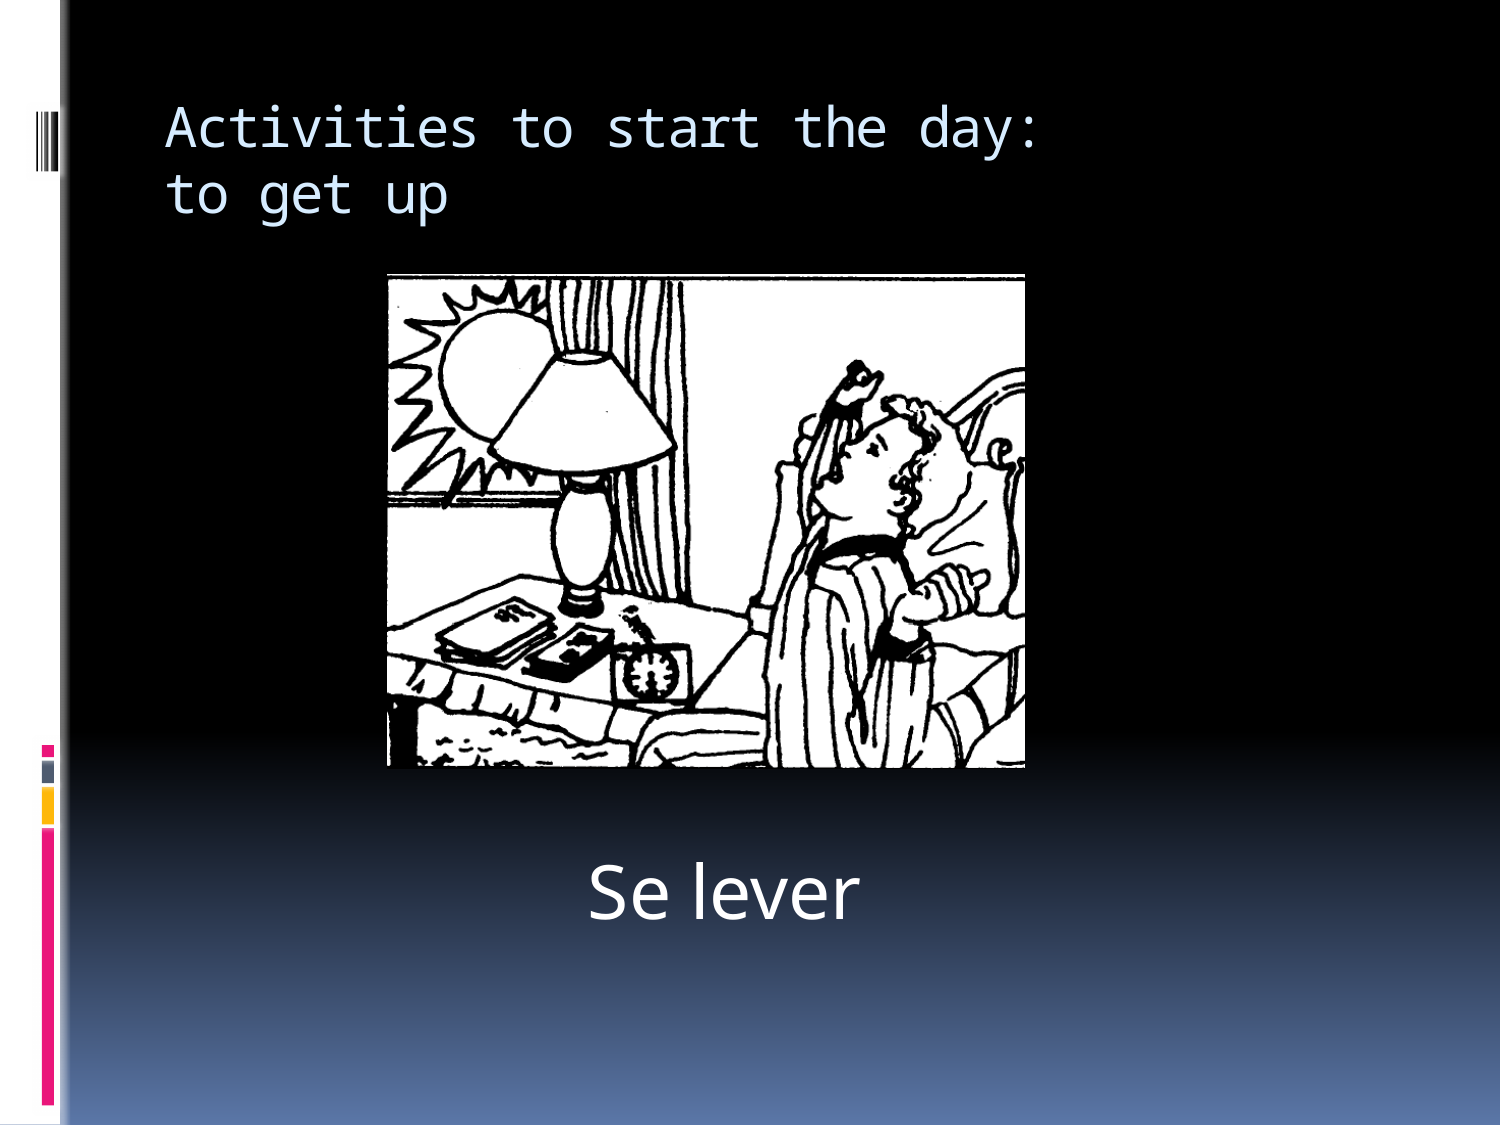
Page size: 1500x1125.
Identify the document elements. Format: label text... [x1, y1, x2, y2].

title Activities to start the day: to get up [150, 83, 1425, 234]
text_box Se lever [75, 837, 1375, 943]
picture [387, 274, 1026, 770]
